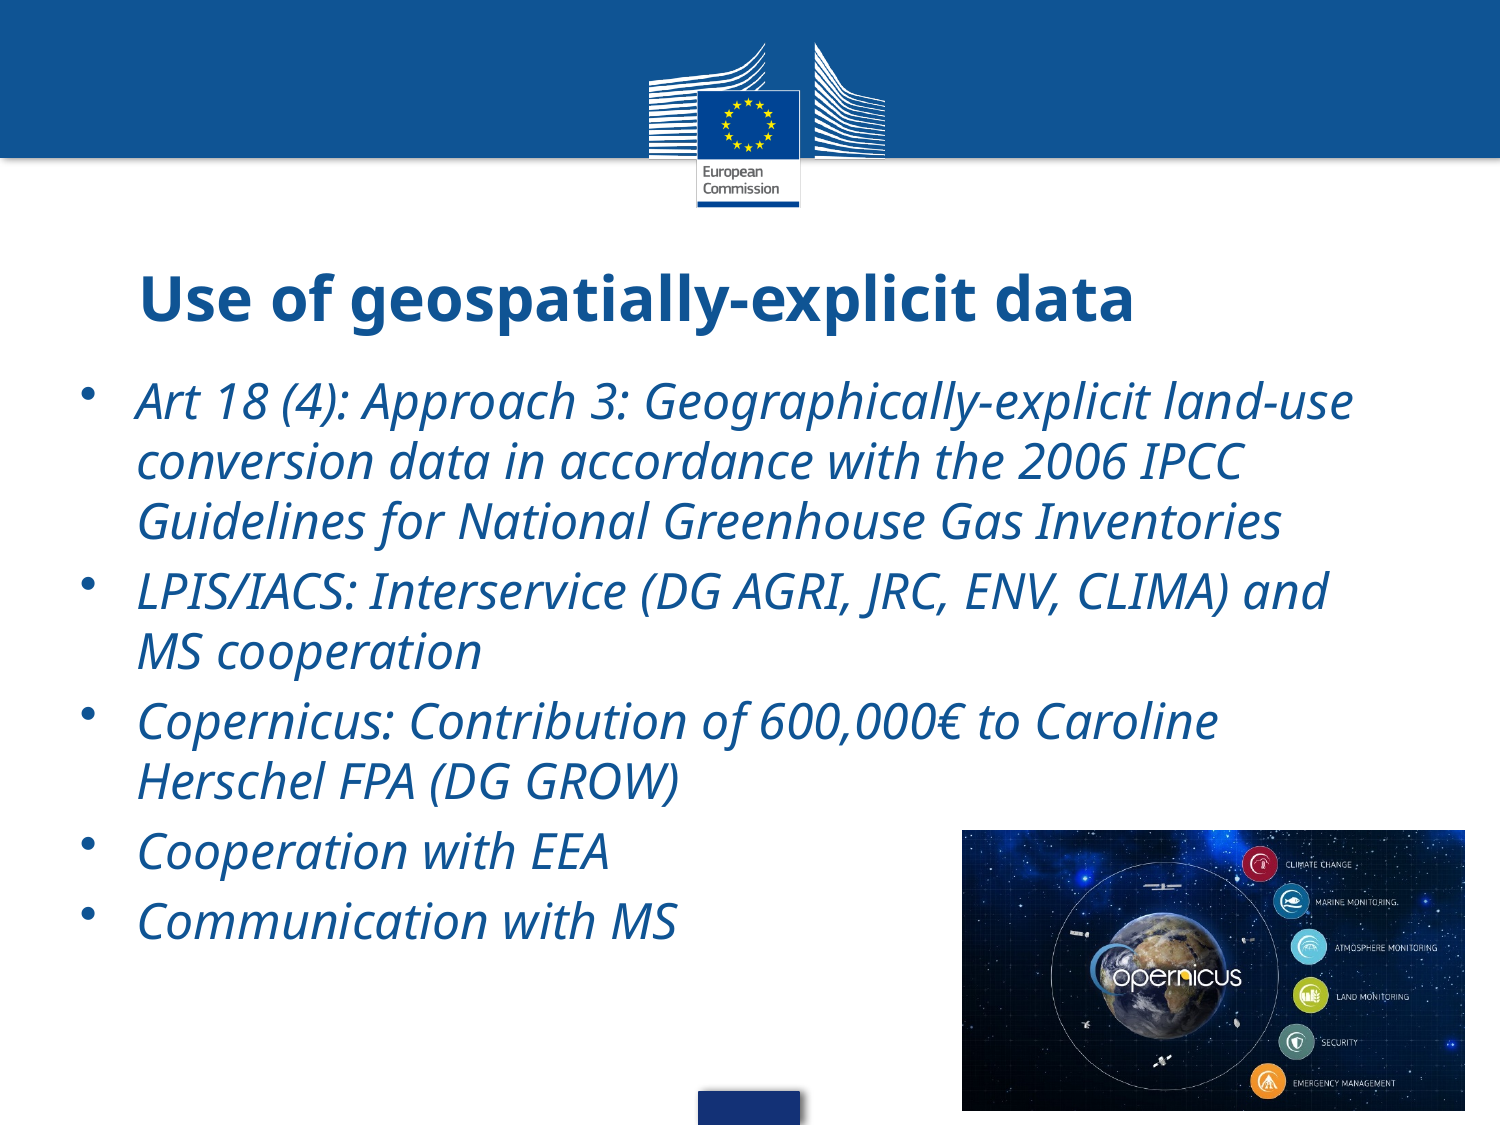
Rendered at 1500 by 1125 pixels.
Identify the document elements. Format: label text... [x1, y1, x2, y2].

list Art 18 (4): Approach 3: Geographically-explicit land-use conversion data in accordance with the 2006 IPCC Guidelines for National Greenhouse Gas Inventories LPIS/IACS: Interservice (DG AGRI, JRC, ENV, CLIMA) and MS cooperation Copernicus: Contribution of 600,000€ to Caroline Herschel FPA (DG GROW) Cooperation with EEA Communication with MS [64, 361, 1415, 941]
picture [649, 42, 885, 208]
title Use of geospatially-explicit data [64, 219, 1415, 361]
picture [962, 829, 1466, 1112]
